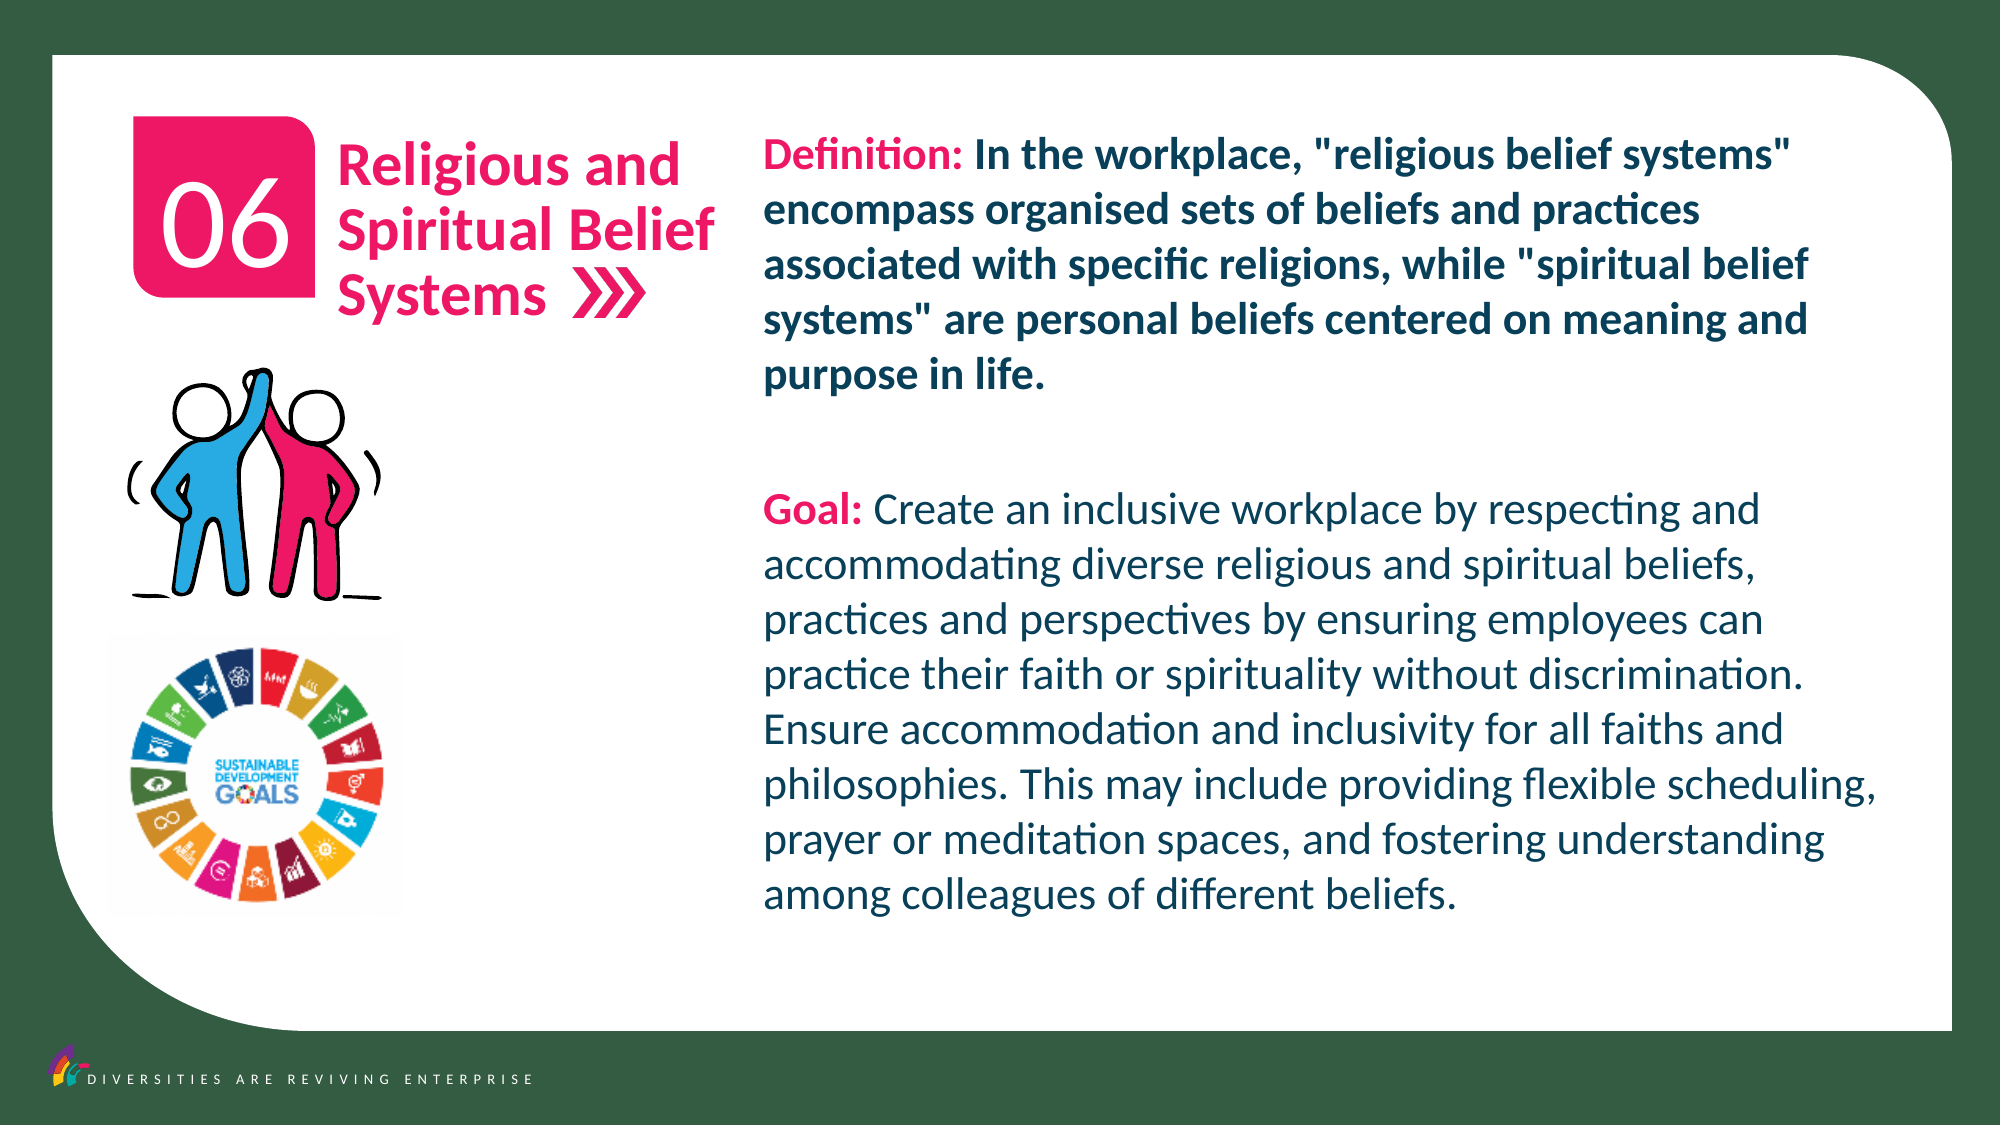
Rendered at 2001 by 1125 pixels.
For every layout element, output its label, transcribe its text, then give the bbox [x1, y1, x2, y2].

text_box Religious and Spiritual Belief Systems [322, 125, 748, 303]
text_box [132, 125, 316, 299]
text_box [127, 367, 383, 602]
text_box Definition: In the workplace, "religious belief systems" encompass organised sets of beliefs and practices associated with specific religions, while "spiritual belief systems" are personal beliefs centered on meaning and purpose in life. Goal: Create an inclusive workplace by respecting and accommodating diverse religious and spiritual beliefs, practices and perspectives by ensuring employees can practice their faith or spirituality without discrimination. Ensure accommodation and inclusivity for all faiths and philosophies. This may include providing flexible scheduling, prayer or meditation spaces, and fostering understanding among colleagues of different beliefs. [748, 116, 1905, 313]
text_box 06 [126, 112, 308, 270]
picture [565, 249, 652, 336]
picture [107, 634, 404, 917]
